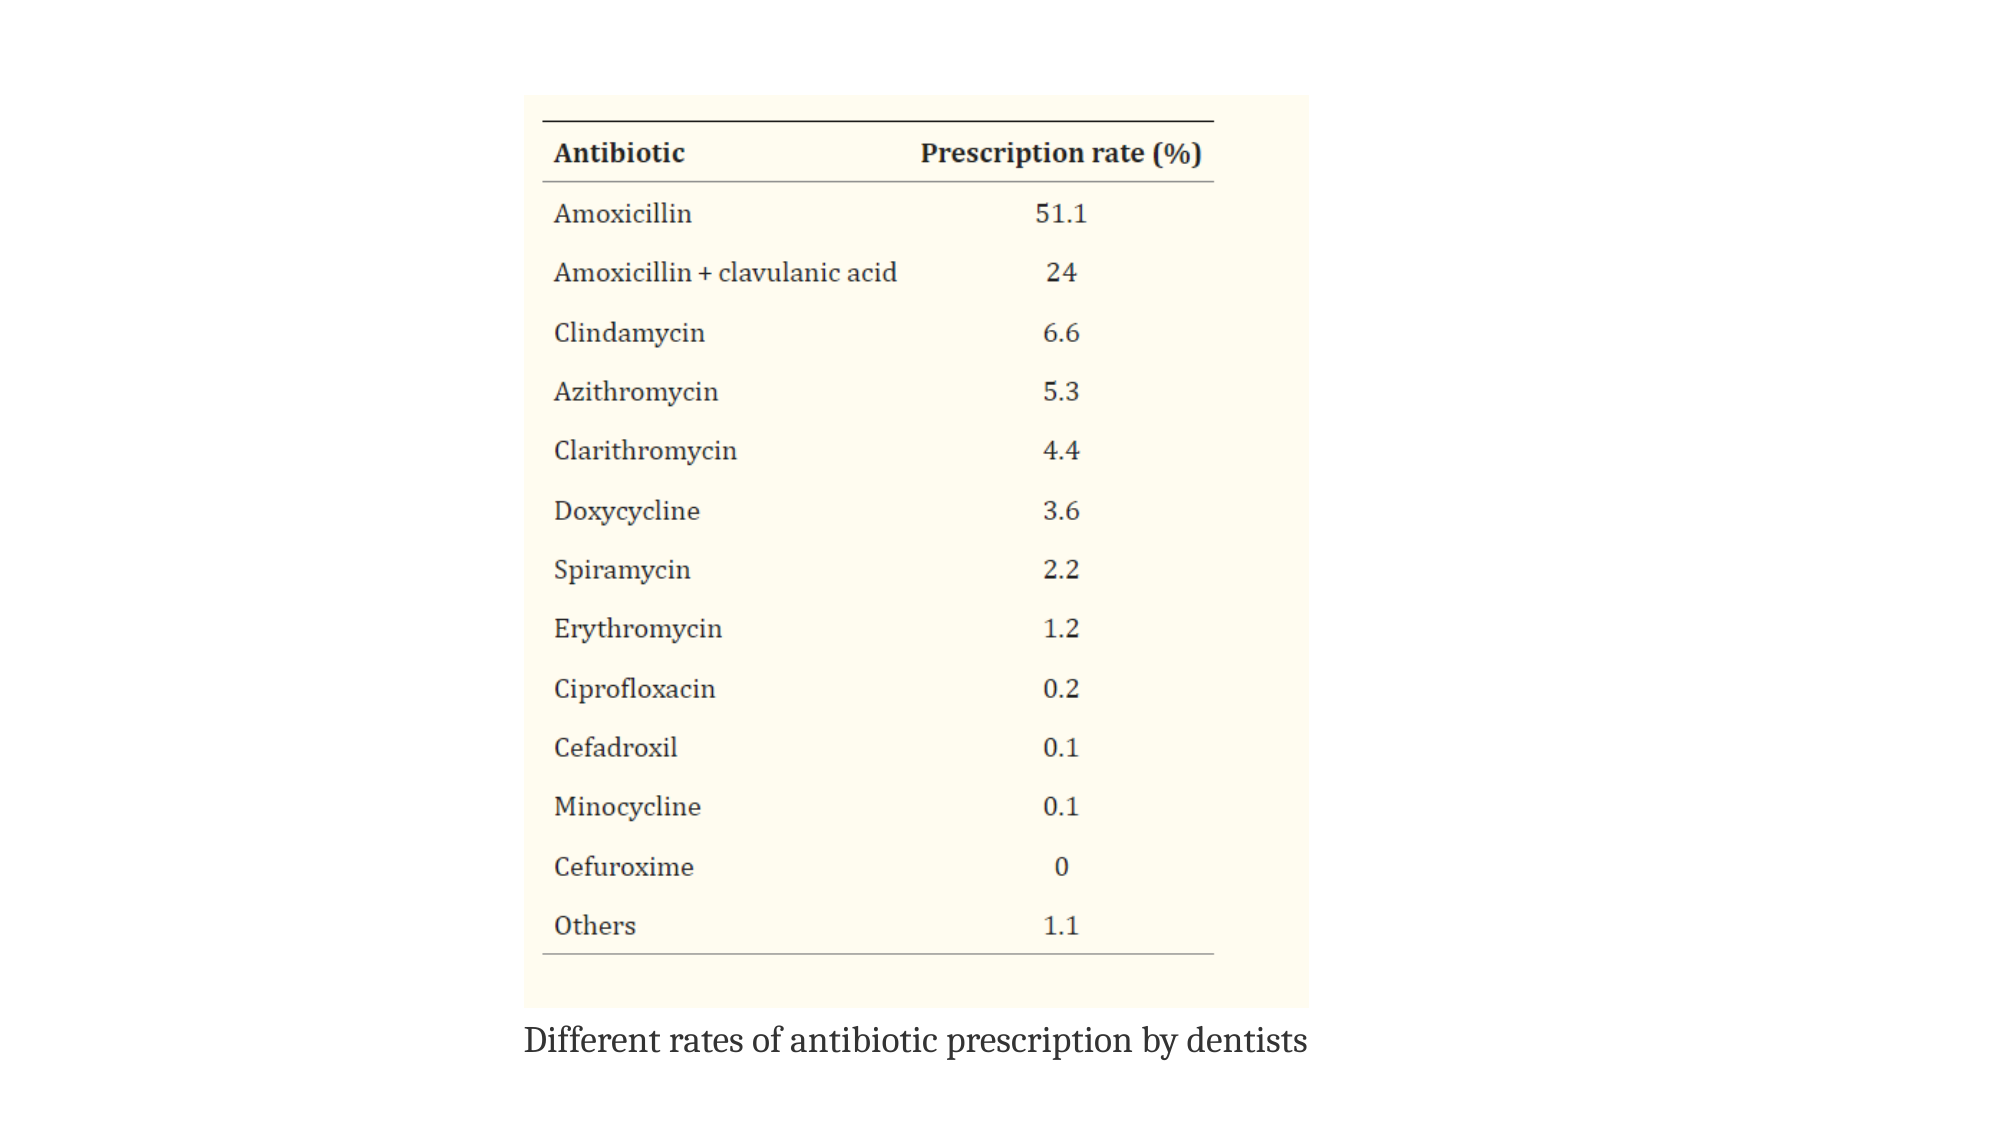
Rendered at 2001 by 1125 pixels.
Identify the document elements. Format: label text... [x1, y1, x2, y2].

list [524, 95, 1309, 1008]
text_box Different rates of antibiotic prescription by dentists [508, 1007, 1325, 1068]
